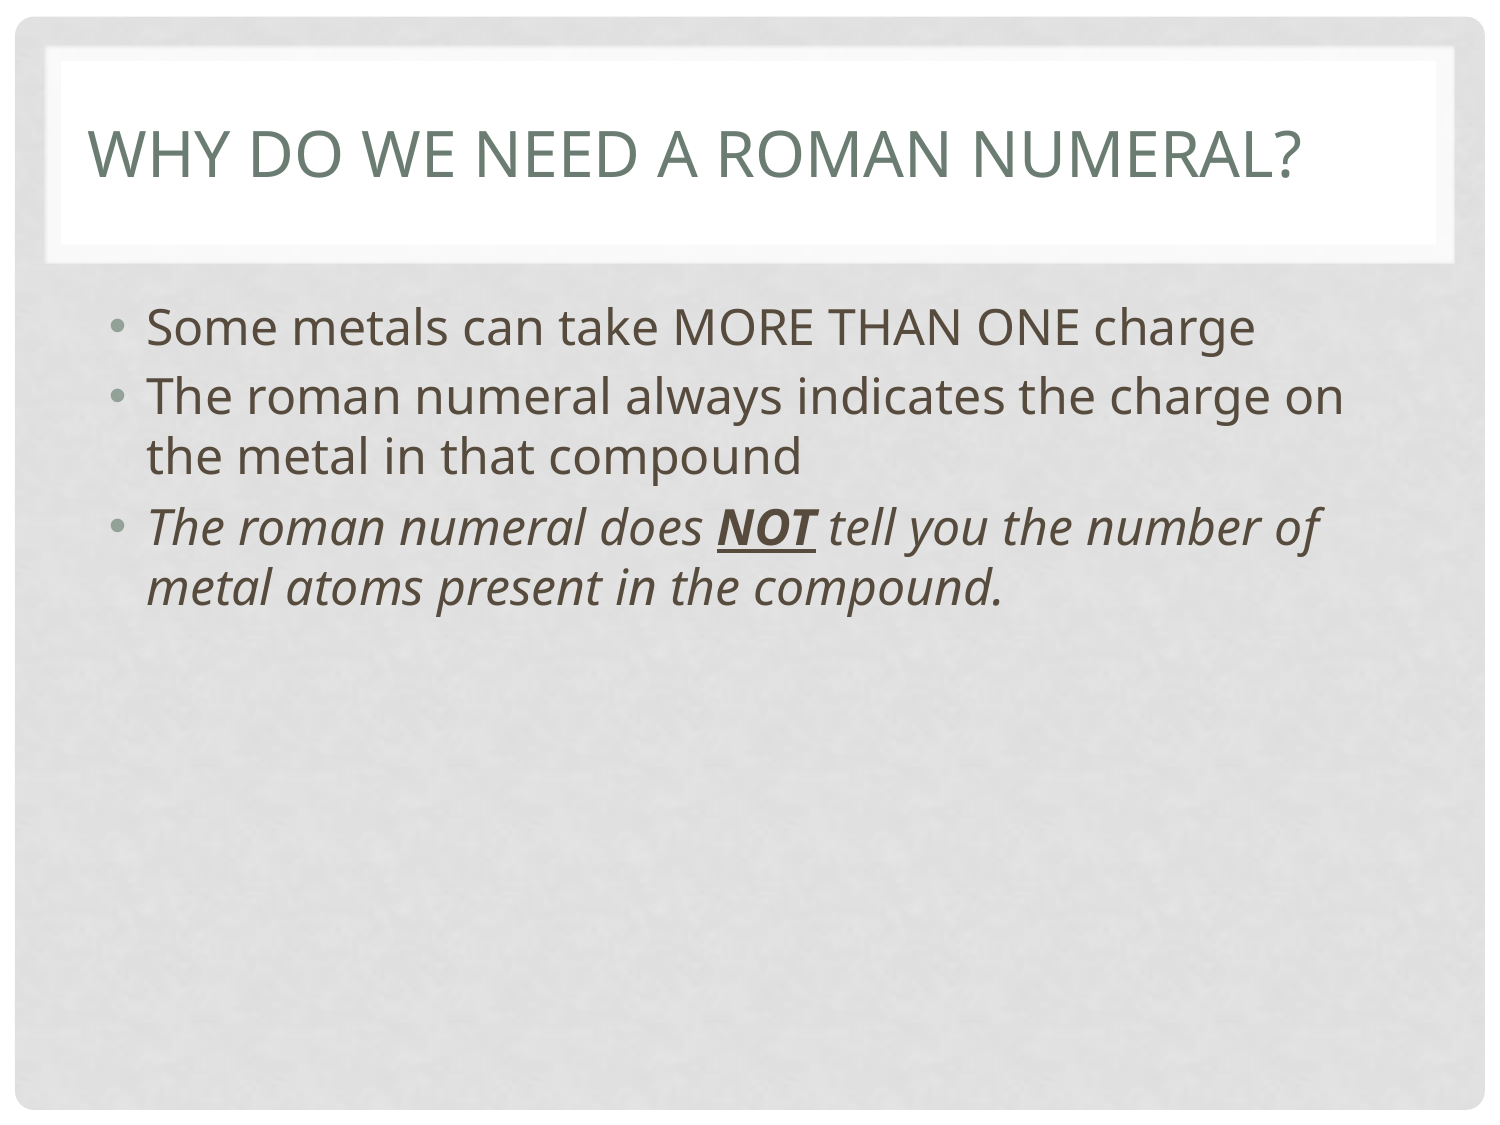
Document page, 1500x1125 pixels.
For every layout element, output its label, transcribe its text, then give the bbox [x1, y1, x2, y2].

title Why do we need a roman numeral? [69, 66, 1425, 238]
list Some metals can take MORE THAN ONE charge The roman numeral always indicates the charge on the metal in that compound The roman numeral does NOT tell you the number of metal atoms present in the compound. [75, 287, 1425, 1005]
